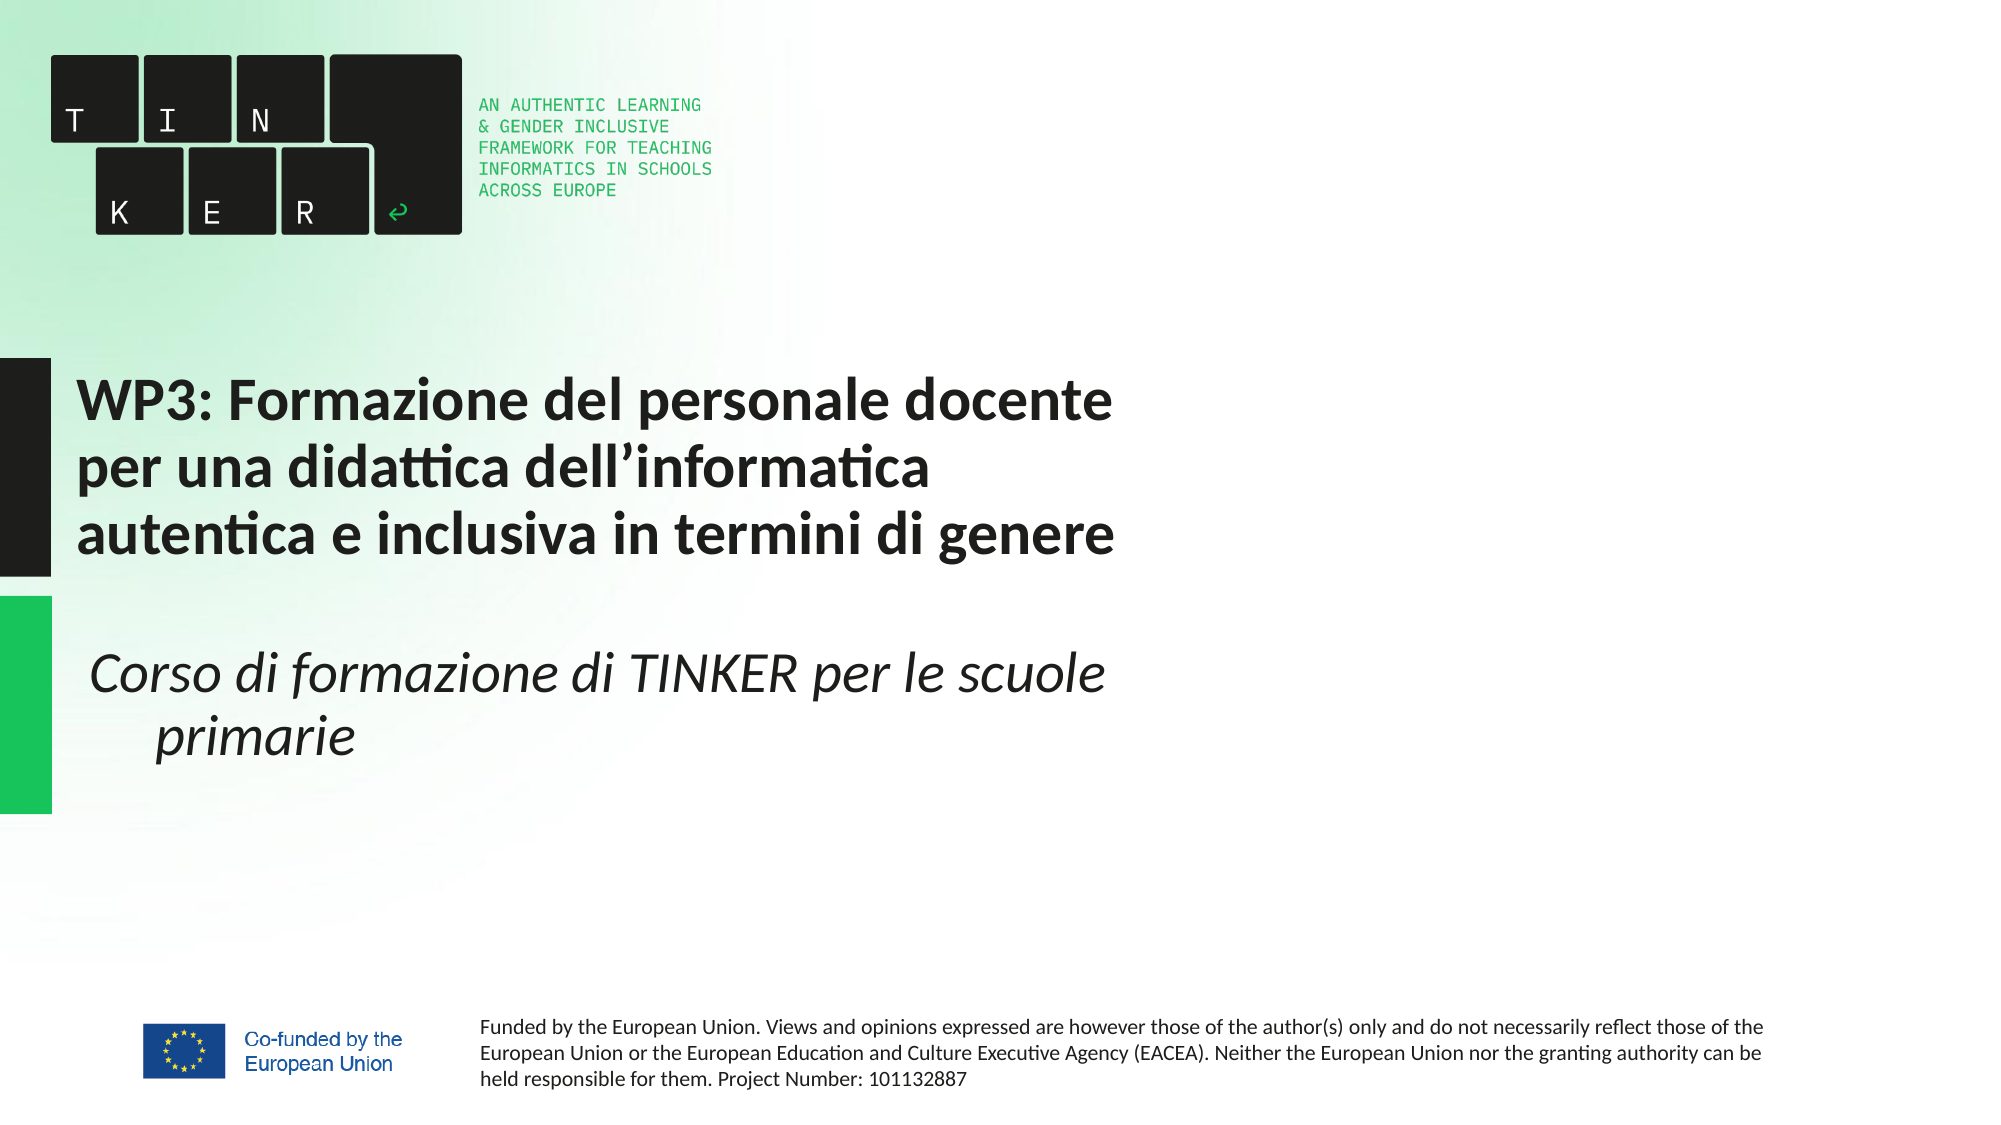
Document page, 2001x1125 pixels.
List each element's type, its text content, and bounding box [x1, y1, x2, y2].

picture [0, 0, 843, 1125]
title WP3: Formazione del personale docente per una didattica dell’informatica autentica e inclusiva in termini di genere [61, 358, 1196, 578]
subtitle Corso di formazione di TINKER per le scuole primarie [65, 599, 1197, 812]
